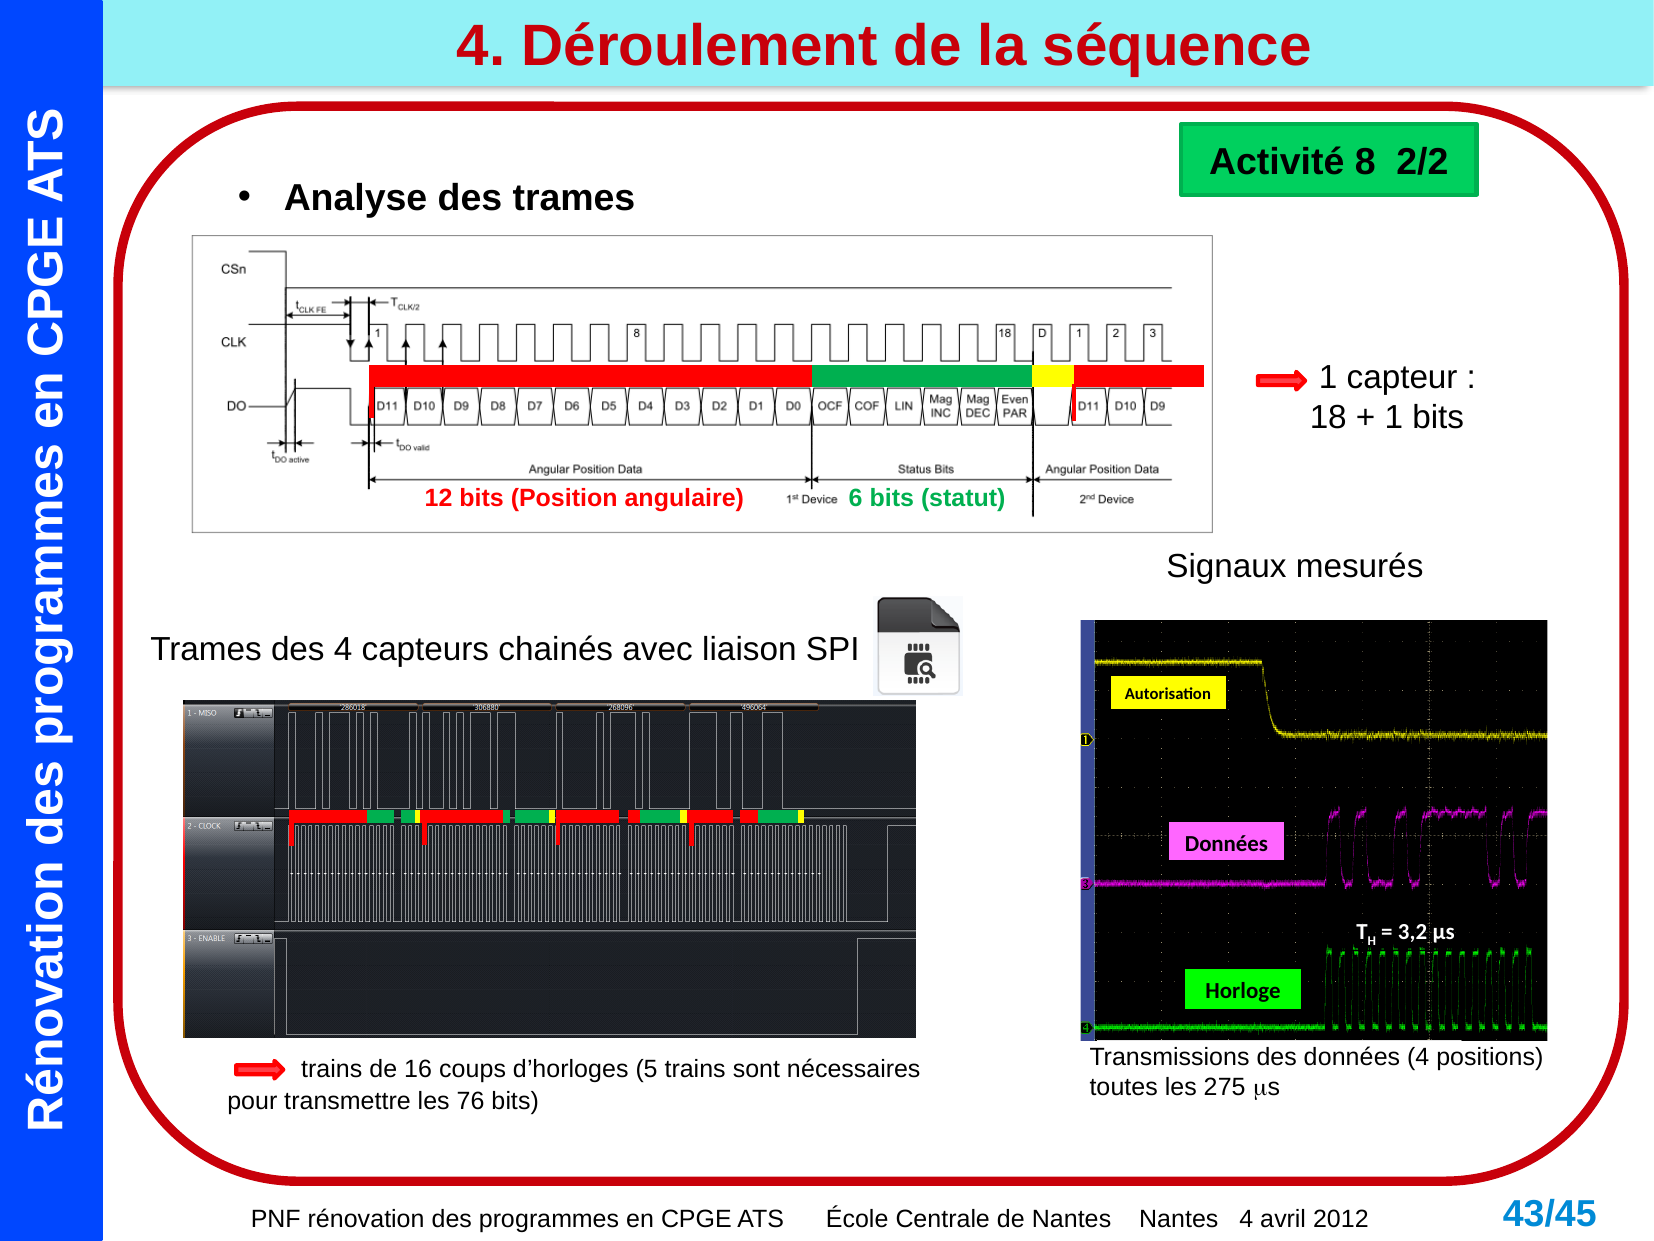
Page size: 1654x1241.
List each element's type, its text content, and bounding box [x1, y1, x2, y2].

text_box trains de 16 coups d’horloges (5 trains sont nécessaires pour transmettre les 76 bits) [212, 1037, 946, 1162]
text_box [1080, 619, 1548, 1041]
text_box [234, 1058, 286, 1081]
text_box Activité 8 2/2 [1179, 122, 1479, 197]
text_box Transmissions des données (4 positions) toutes les 275 ms [1074, 1033, 1577, 1109]
text_box [115, 104, 1627, 1184]
text_box [1255, 369, 1308, 392]
text_box Trames des 4 capteurs chainés avec liaison SPI [135, 620, 868, 675]
text_box 1 capteur : 18 + 1 bits [1257, 348, 1559, 443]
text_box Analyse des trames [223, 165, 650, 226]
text_box Signaux mesurés [1151, 537, 1453, 592]
picture [873, 596, 963, 696]
text_box 4. Déroulement de la séquence [442, 1, 1328, 85]
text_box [188, 229, 1217, 538]
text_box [182, 700, 916, 1038]
